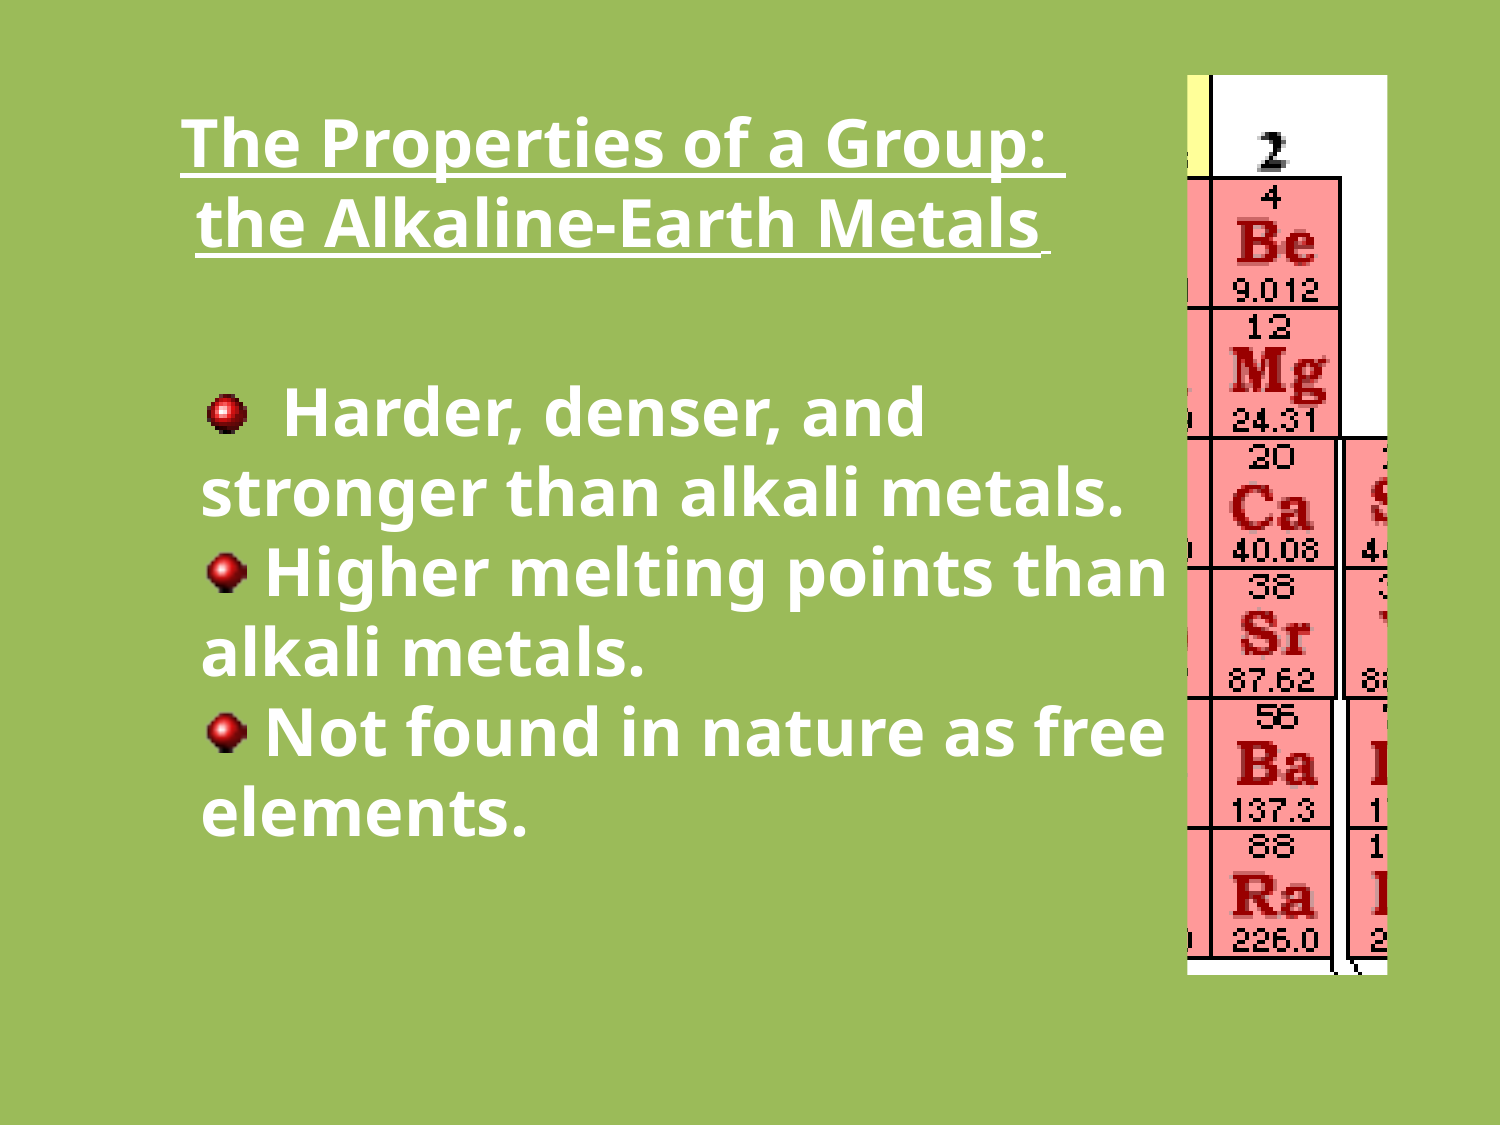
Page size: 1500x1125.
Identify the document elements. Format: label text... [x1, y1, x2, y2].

picture [200, 386, 247, 434]
picture [200, 706, 247, 753]
picture [1187, 74, 1388, 976]
text_box Harder, denser, and stronger than alkali metals. Higher melting points than alkali metals. Not found in nature as free elements. [185, 362, 1182, 857]
picture [200, 546, 247, 593]
text_box The Properties of a Group: the Alkaline-Earth Metals [110, 87, 1136, 275]
